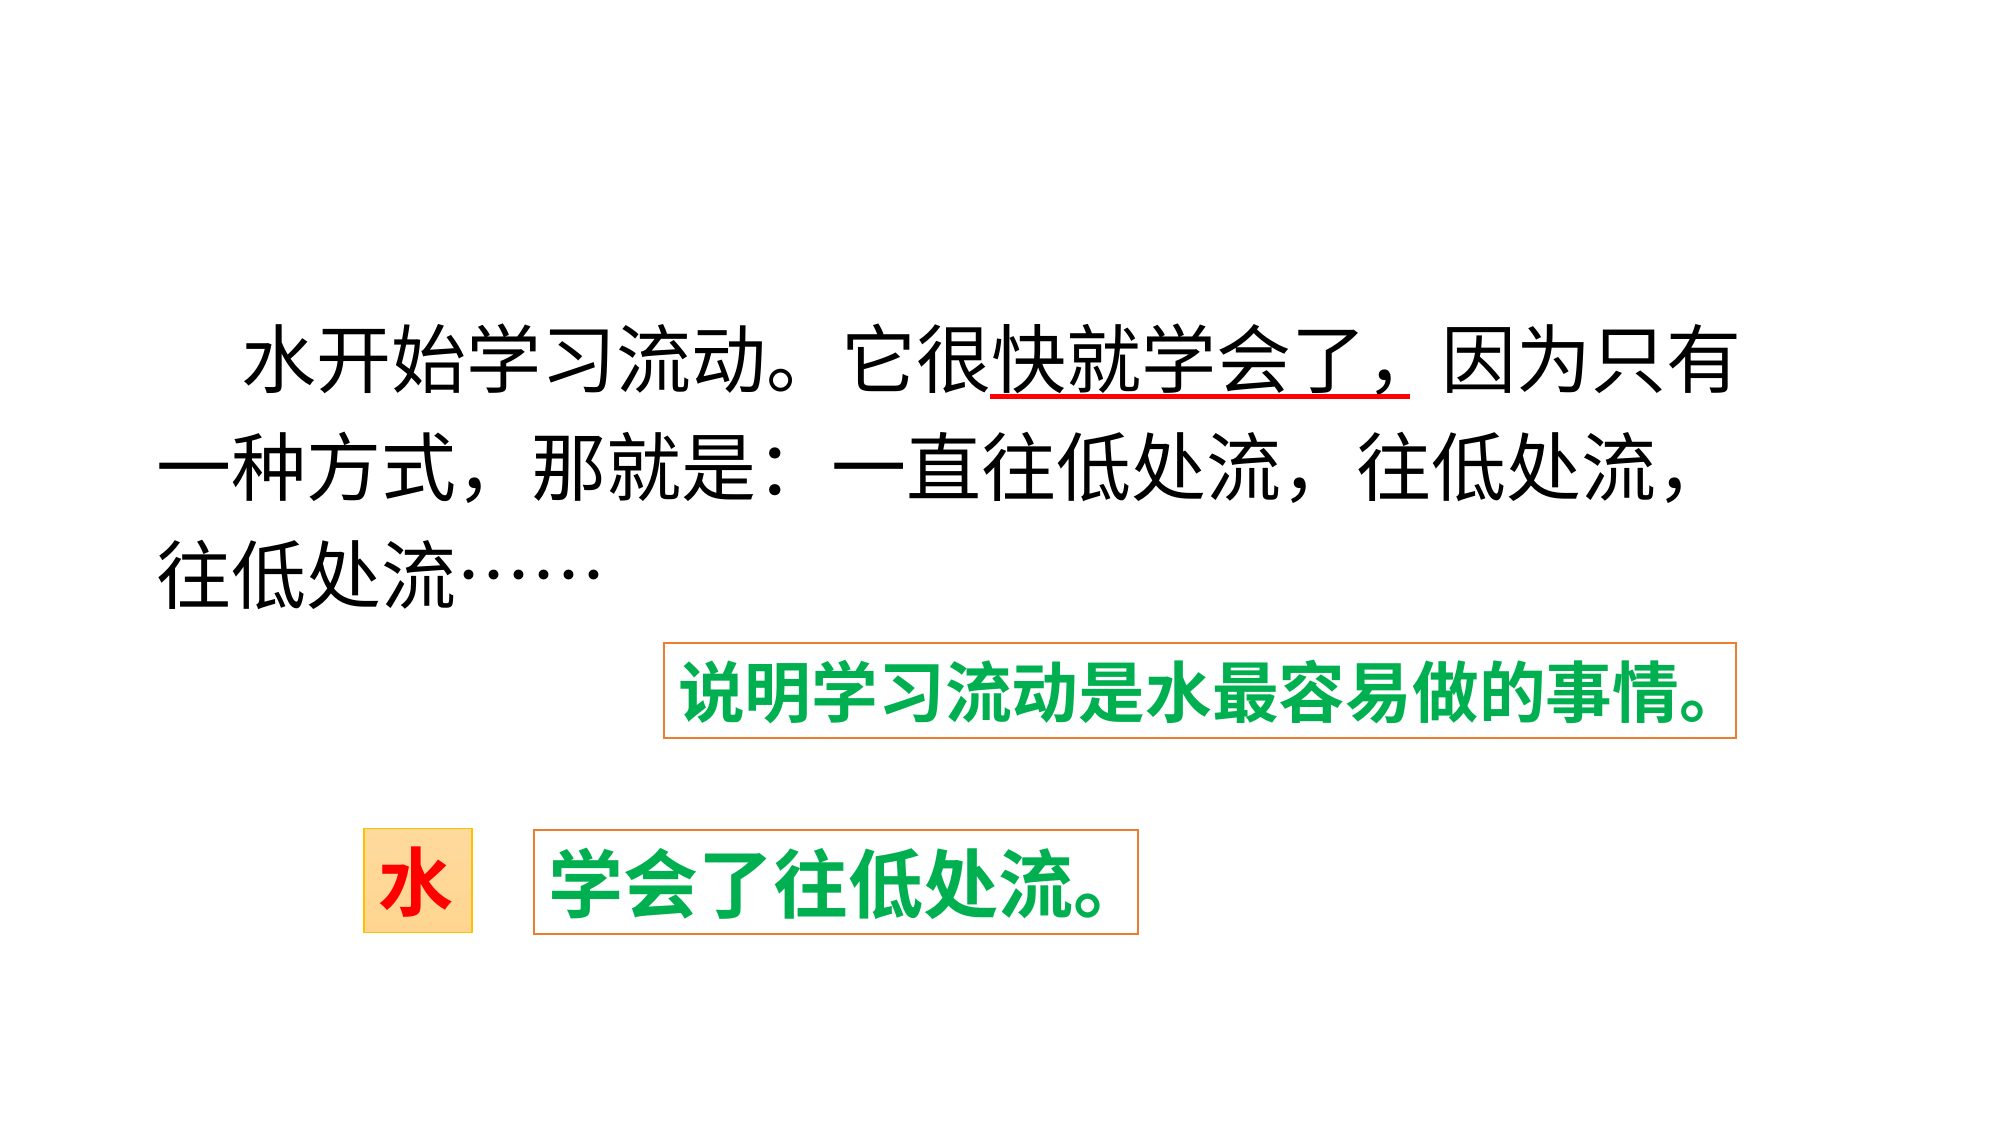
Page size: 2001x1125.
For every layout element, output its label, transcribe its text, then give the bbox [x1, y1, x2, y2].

text_box 学会了往低处流。 [533, 829, 1139, 935]
text_box 水开始学习流动。它很快就学会了，因为只有一种方式，那就是：一直往低处流，往低处流，往低处流…… [141, 287, 1807, 626]
text_box 说明学习流动是水最容易做的事情。 [663, 642, 1737, 739]
text_box 水 [363, 828, 473, 933]
